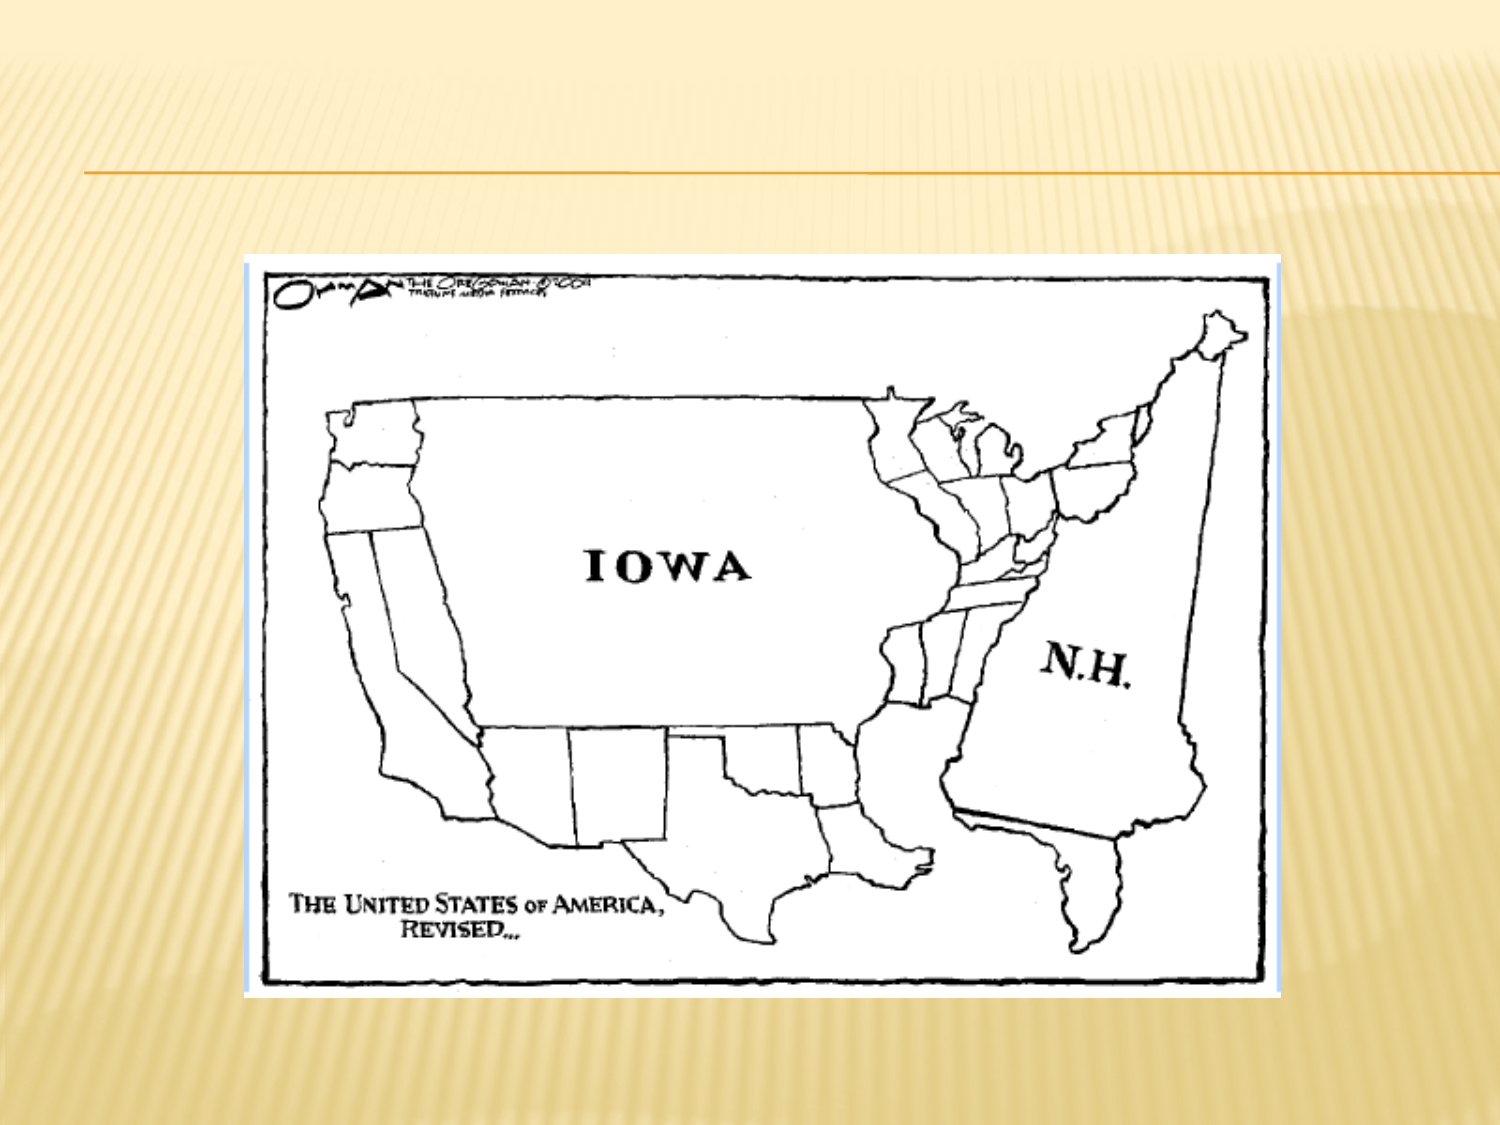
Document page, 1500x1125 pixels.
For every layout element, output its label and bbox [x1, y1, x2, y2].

list [49, 254, 1476, 998]
